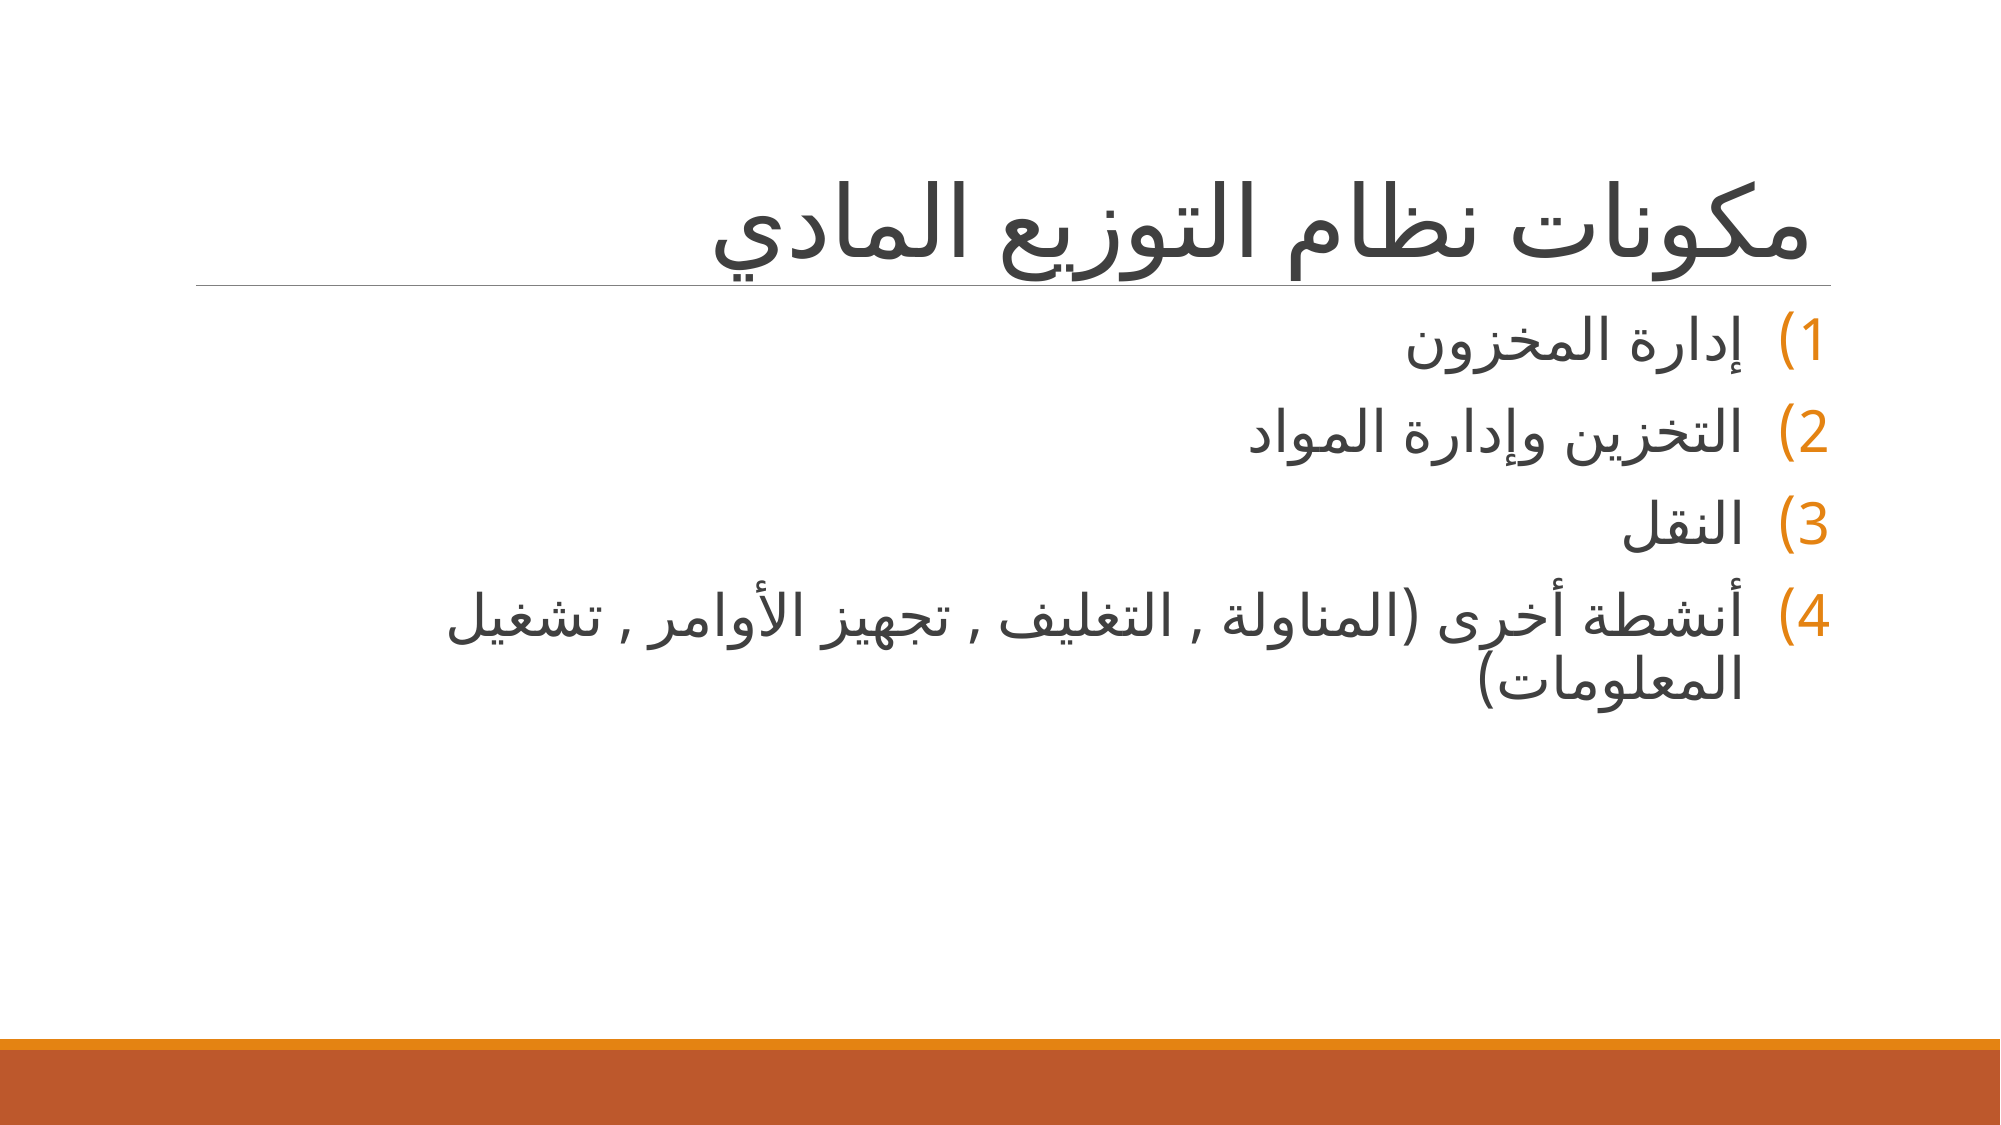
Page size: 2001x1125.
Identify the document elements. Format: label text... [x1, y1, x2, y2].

list إدارة المخزون التخزين وإدارة المواد النقل أنشطة أخرى (المناولة , التغليف , تجهيز الأوامر , تشغيل المعلومات) [180, 302, 1830, 963]
title مكونات نظام التوزيع المادي [180, 47, 1830, 285]
